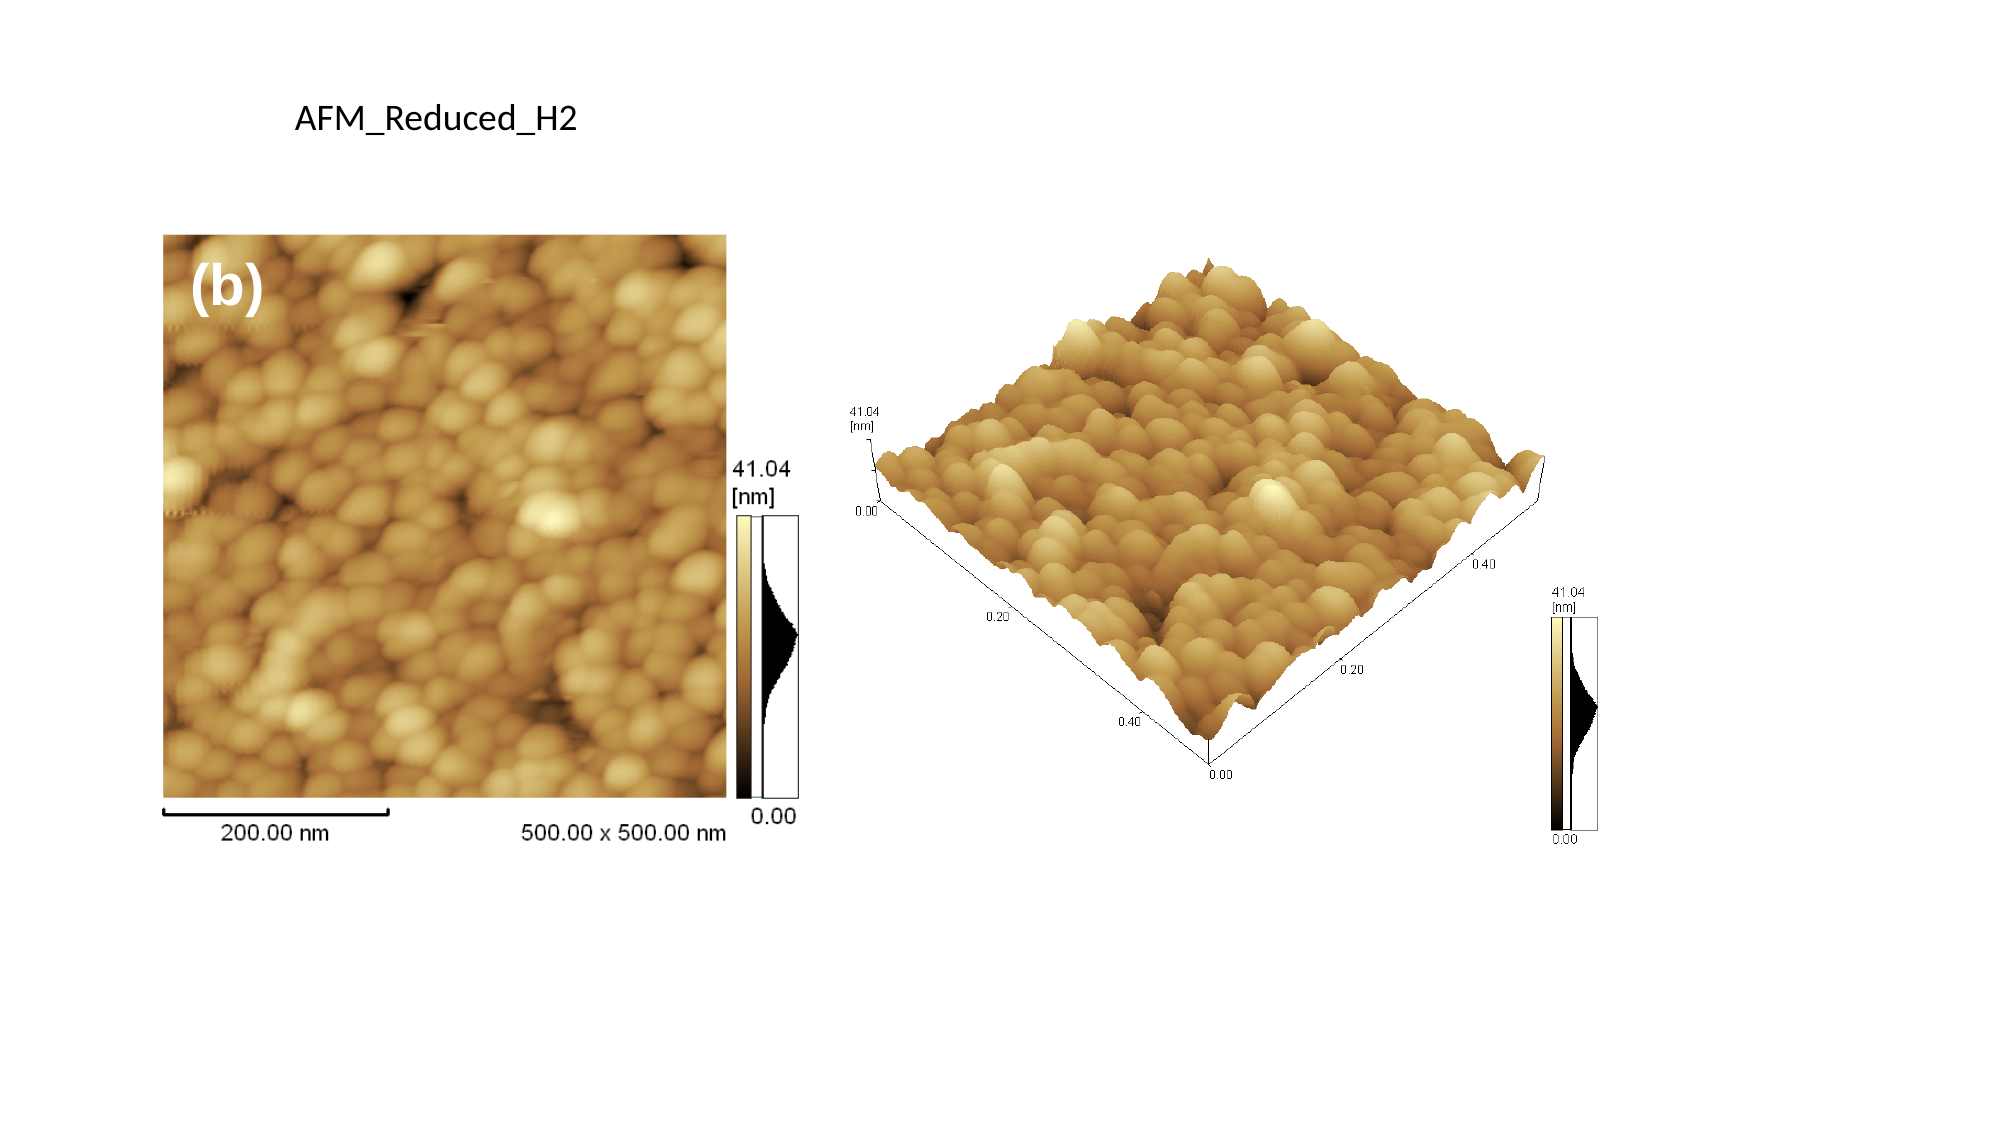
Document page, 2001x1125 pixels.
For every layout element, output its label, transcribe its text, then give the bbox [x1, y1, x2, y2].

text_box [155, 226, 1604, 848]
text_box AFM_Reduced_H2 [280, 85, 1281, 146]
